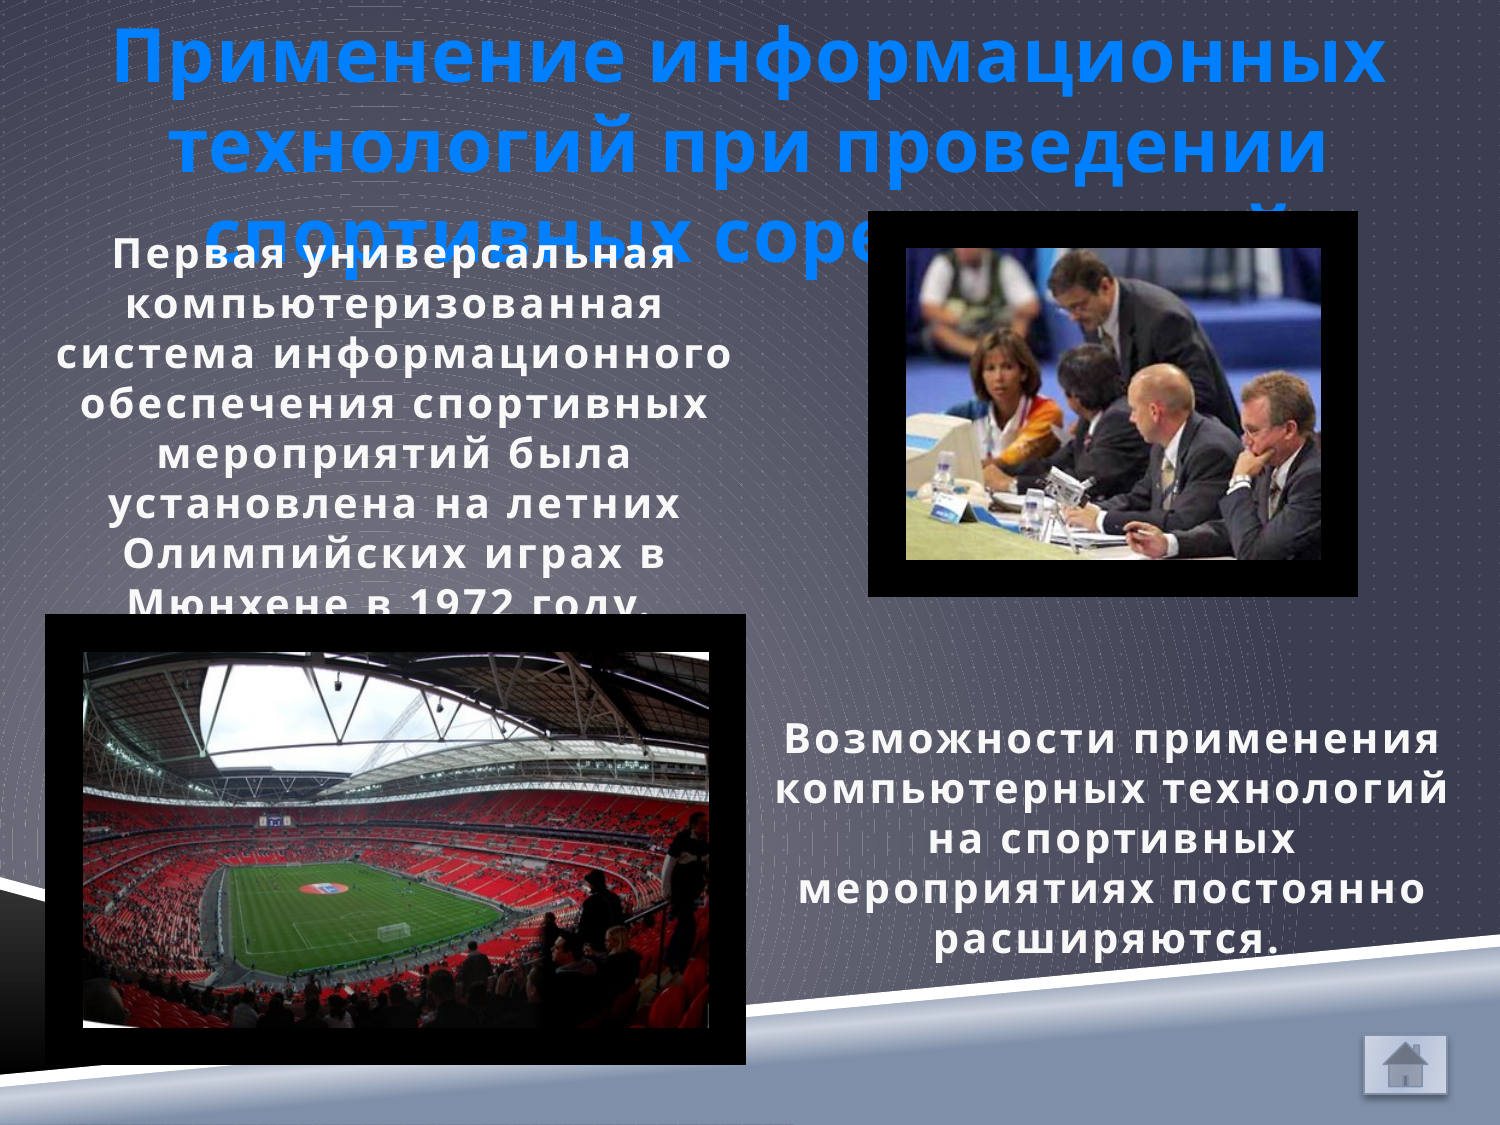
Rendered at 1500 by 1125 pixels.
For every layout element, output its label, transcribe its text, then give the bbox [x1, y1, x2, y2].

text_box Применение информационных технологий при проведении спортивных соревнований [0, 0, 1500, 285]
text_box Возможности применения компьютерных технологий на спортивных мероприятиях постоянно расширяются. [746, 704, 1489, 970]
picture [905, 248, 1322, 561]
text_box [1363, 1034, 1448, 1095]
text_box Первая универсальная компьютеризованная система информационного обеспечения спортивных мероприятий была установлена на летних Олимпийских играх в Мюнхене в 1972 году. [20, 219, 771, 635]
picture [82, 651, 709, 1028]
